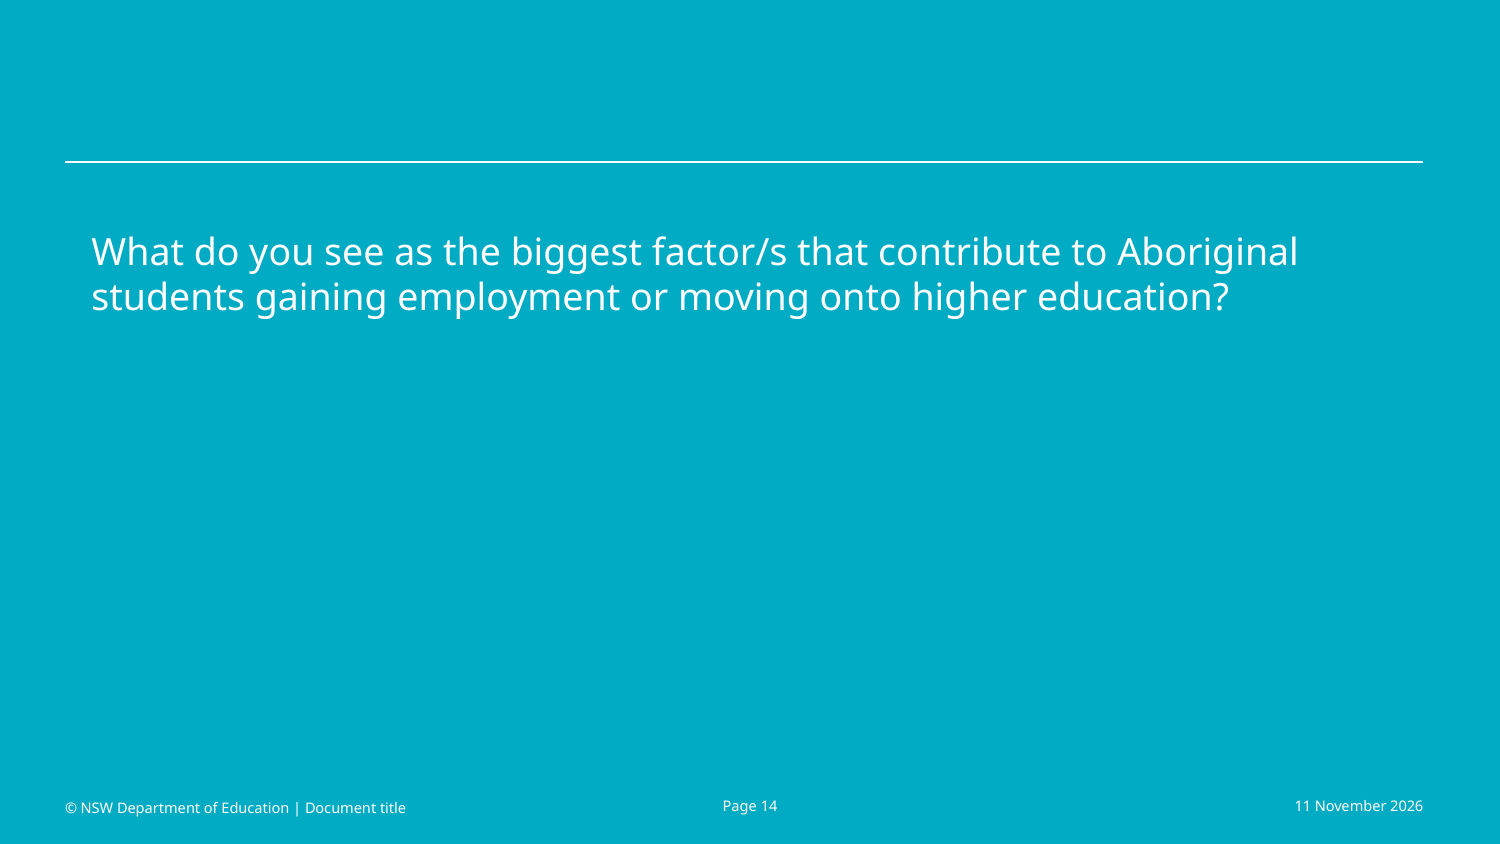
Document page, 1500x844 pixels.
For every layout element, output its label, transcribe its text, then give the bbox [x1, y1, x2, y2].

slide_number Page 14 [575, 779, 925, 824]
footer © NSW Department of Education | Document title [64, 779, 514, 824]
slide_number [1151, 779, 1424, 824]
text_box What do you see as the biggest factor/s that contribute to Aboriginal students gaining employment or moving onto higher education? [76, 220, 1424, 461]
